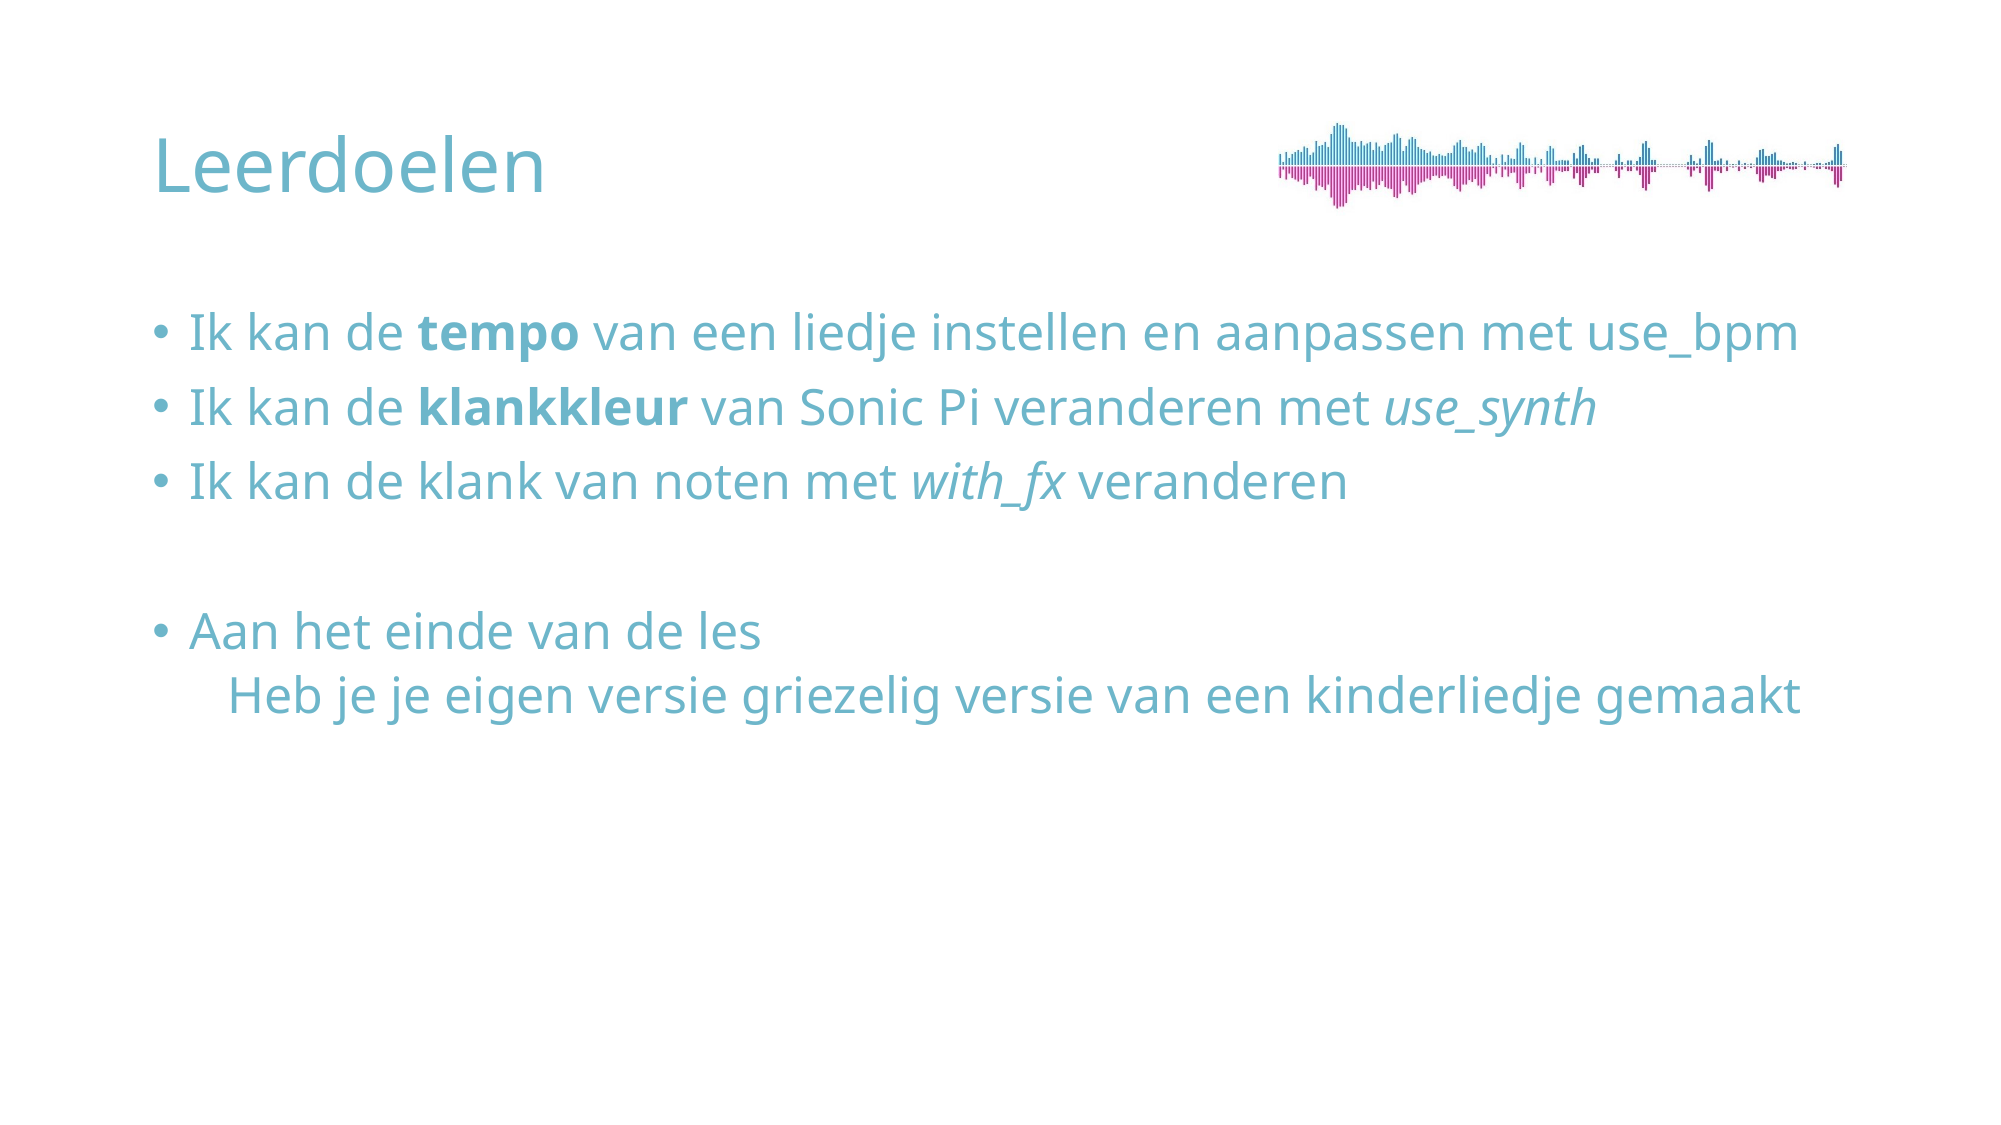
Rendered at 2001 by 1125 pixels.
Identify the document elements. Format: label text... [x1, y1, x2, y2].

title Leerdoelen [137, 59, 1863, 278]
list Ik kan de tempo van een liedje instellen en aanpassen met use_bpm Ik kan de klankkleur van Sonic Pi veranderen met use_synth Ik kan de klank van noten met with_fx veranderen Aan het einde van de les Heb je je eigen versie griezelig versie van een kinderliedje gemaakt [137, 299, 1863, 1014]
